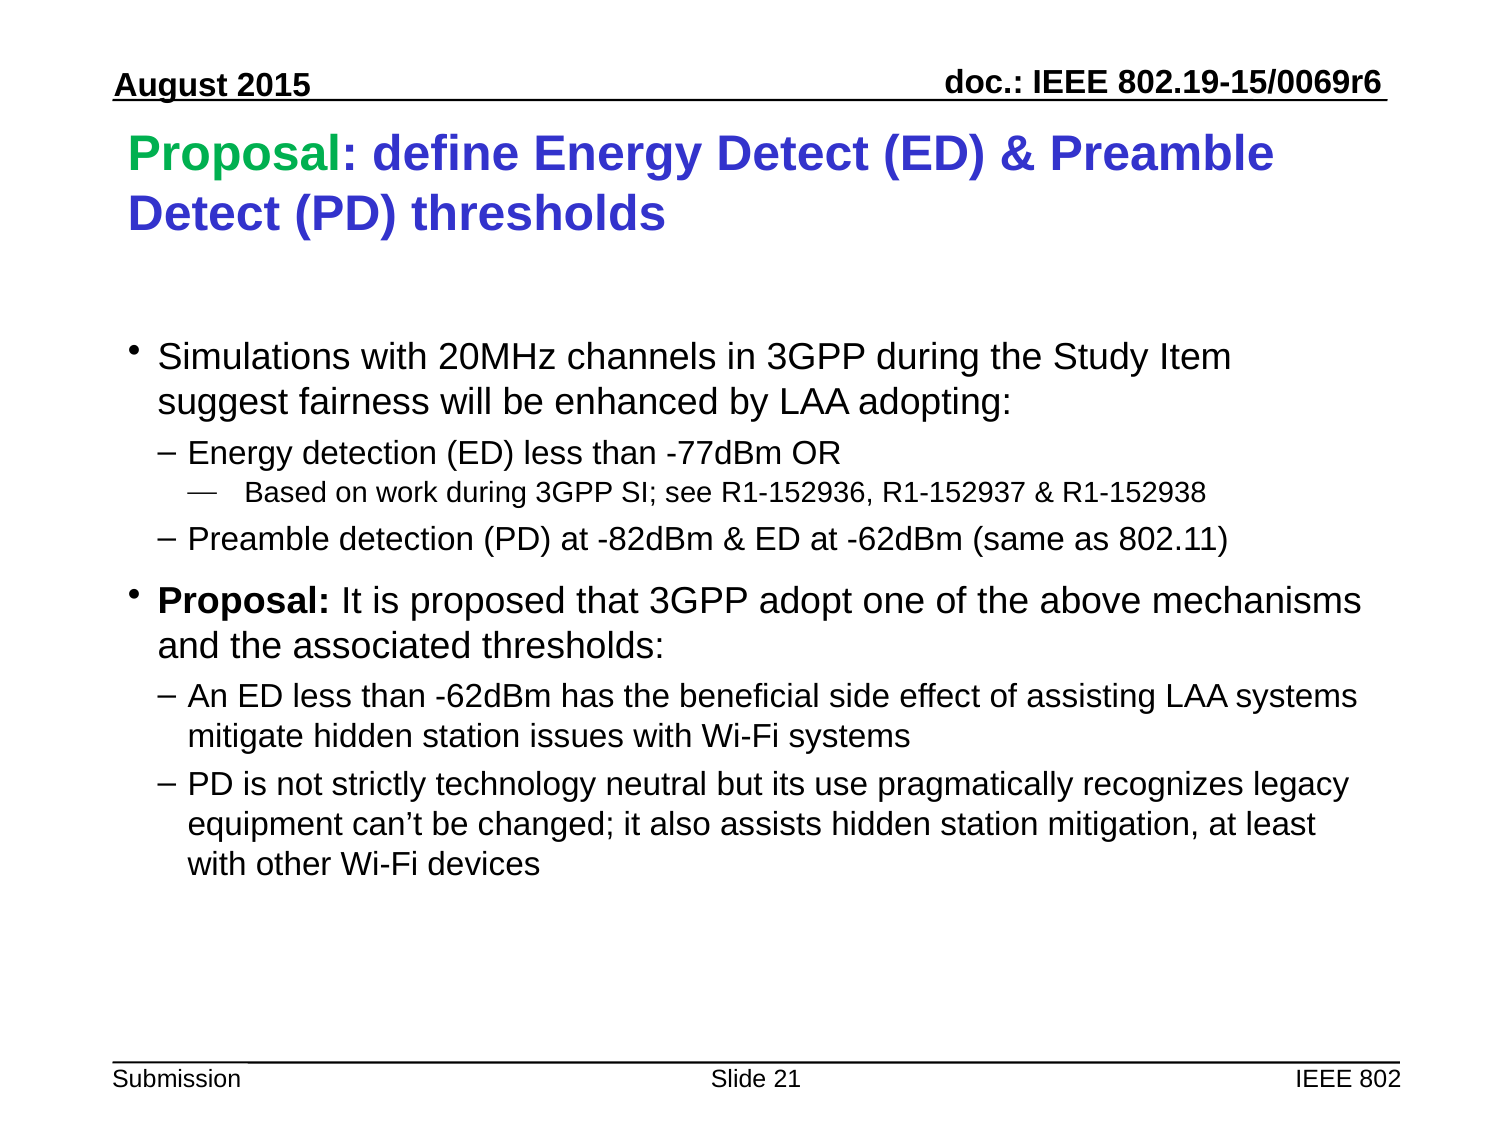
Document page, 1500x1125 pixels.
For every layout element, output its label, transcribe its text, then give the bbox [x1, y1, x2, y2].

list Simulations with 20MHz channels in 3GPP during the Study Item suggest fairness will be enhanced by LAA adopting: Energy detection (ED) less than -77dBm OR Based on work during 3GPP SI; see R1-152936, R1-152937 & R1-152938 Preamble detection (PD) at -82dBm & ED at -62dBm (same as 802.11) Proposal: It is proposed that 3GPP adopt one of the above mechanisms and the associated thresholds: An ED less than -62dBm has the beneficial side effect of assisting LAA systems mitigate hidden station issues with Wi-Fi systems PD is not strictly technology neutral but its use pragmatically recognizes legacy equipment can’t be changed; it also assists hidden station mitigation, at least with other Wi-Fi devices [112, 324, 1388, 1000]
title Proposal: define Energy Detect (ED) & Preamble Detect (PD) thresholds [112, 112, 1388, 288]
slide_number Slide 21 [709, 1061, 803, 1093]
footer IEEE 802 [1294, 1061, 1402, 1093]
